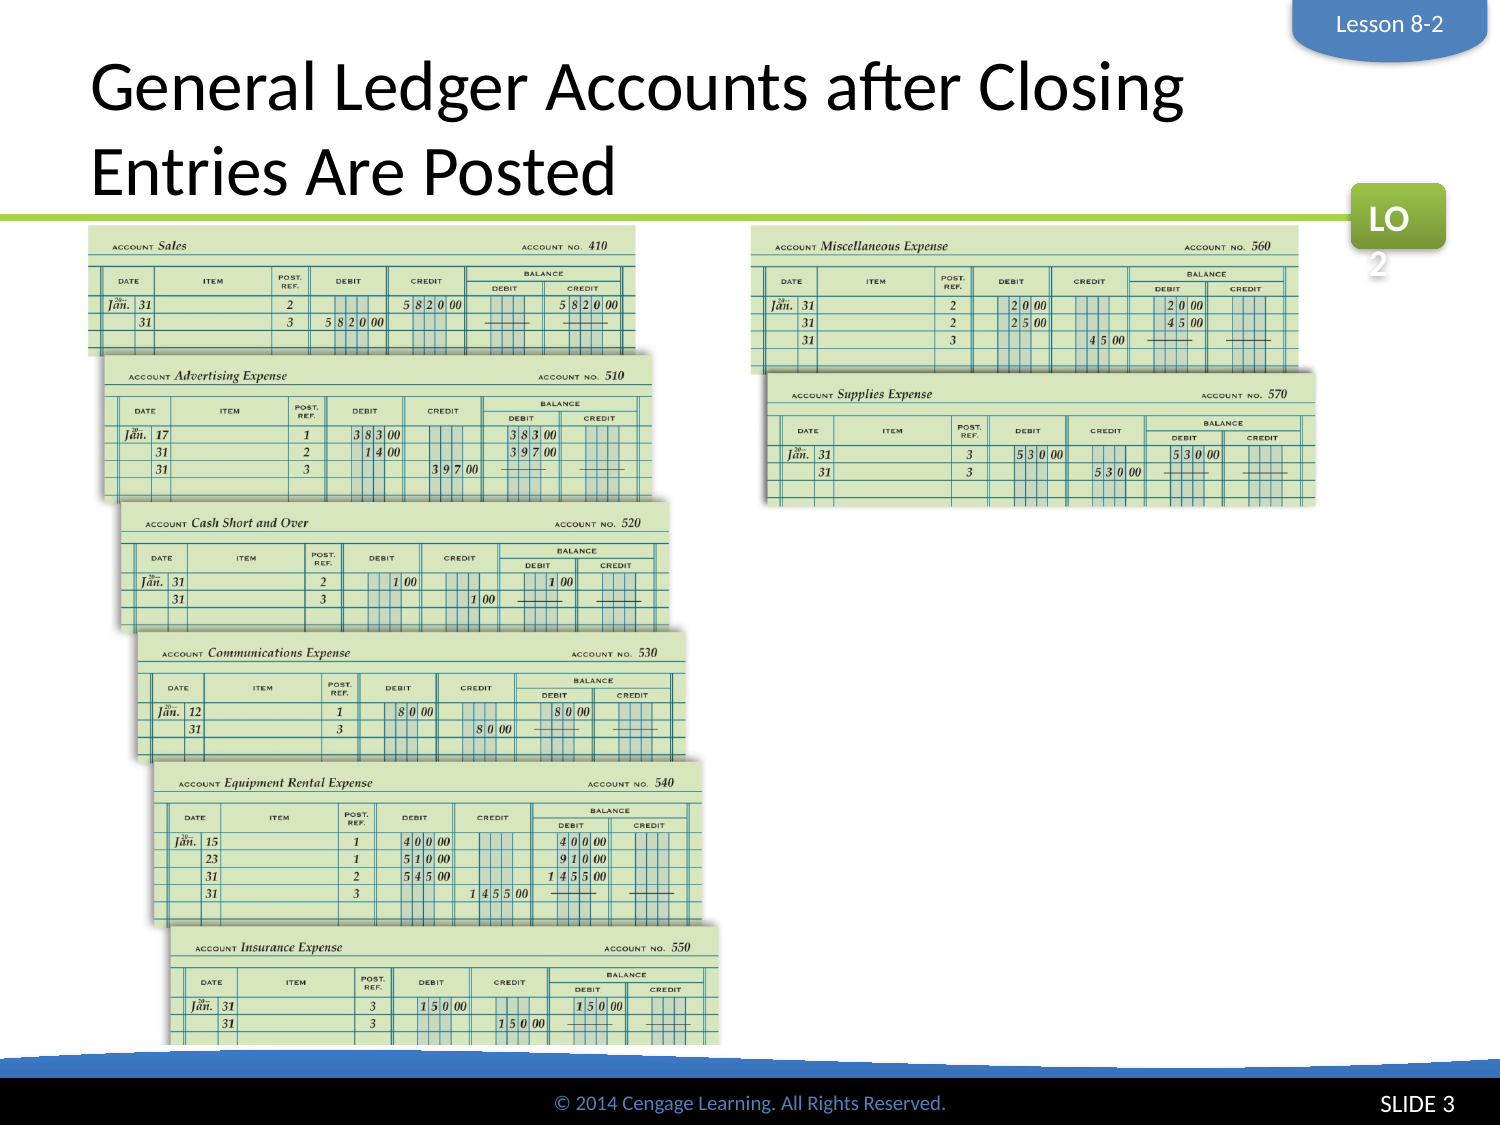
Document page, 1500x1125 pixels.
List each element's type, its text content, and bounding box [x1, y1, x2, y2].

picture [87, 224, 726, 1046]
slide_number SLIDE 3 [1170, 1080, 1470, 1125]
picture [749, 224, 1321, 512]
text_box LO2 [1350, 183, 1446, 250]
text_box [1292, 0, 1488, 63]
title General Ledger Accounts after Closing Entries Are Posted [75, 29, 1350, 218]
